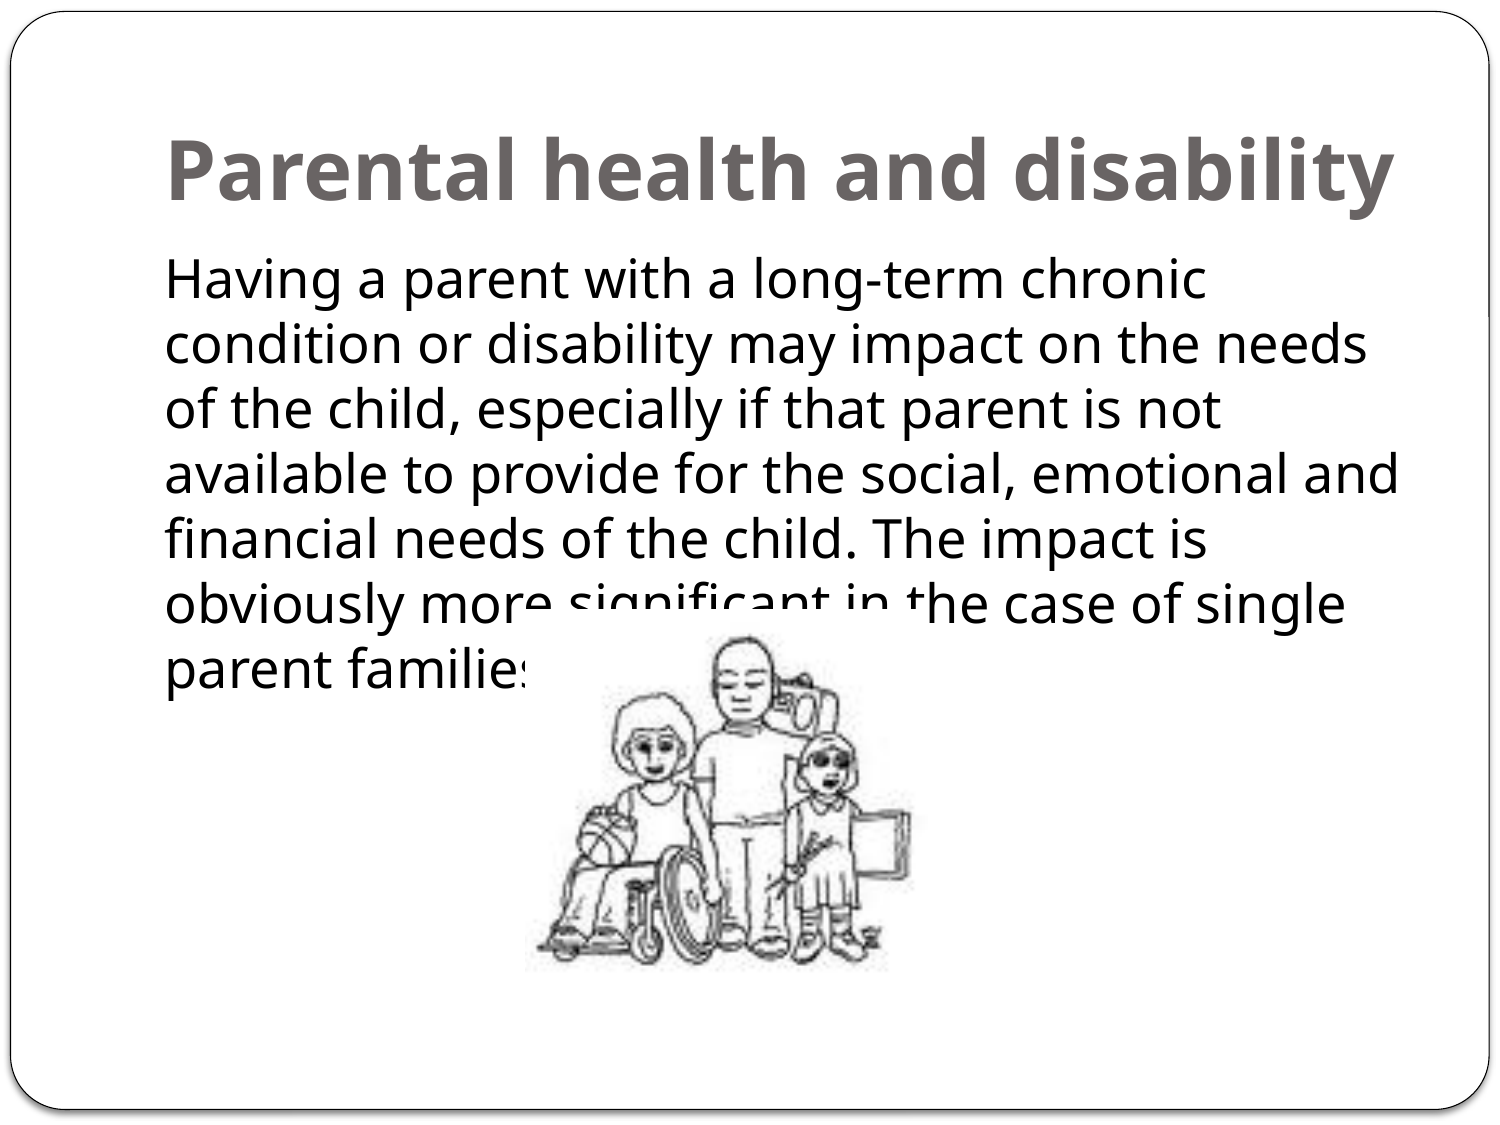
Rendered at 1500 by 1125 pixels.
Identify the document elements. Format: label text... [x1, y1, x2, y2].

picture [525, 609, 928, 980]
list Having a parent with a long-term chronic condition or disability may impact on the needs of the child, especially if that parent is not available to provide for the social, emotional and financial needs of the child. The impact is obviously more significant in the case of single parent families. [150, 237, 1425, 988]
title Parental health and disability [150, 45, 1425, 233]
